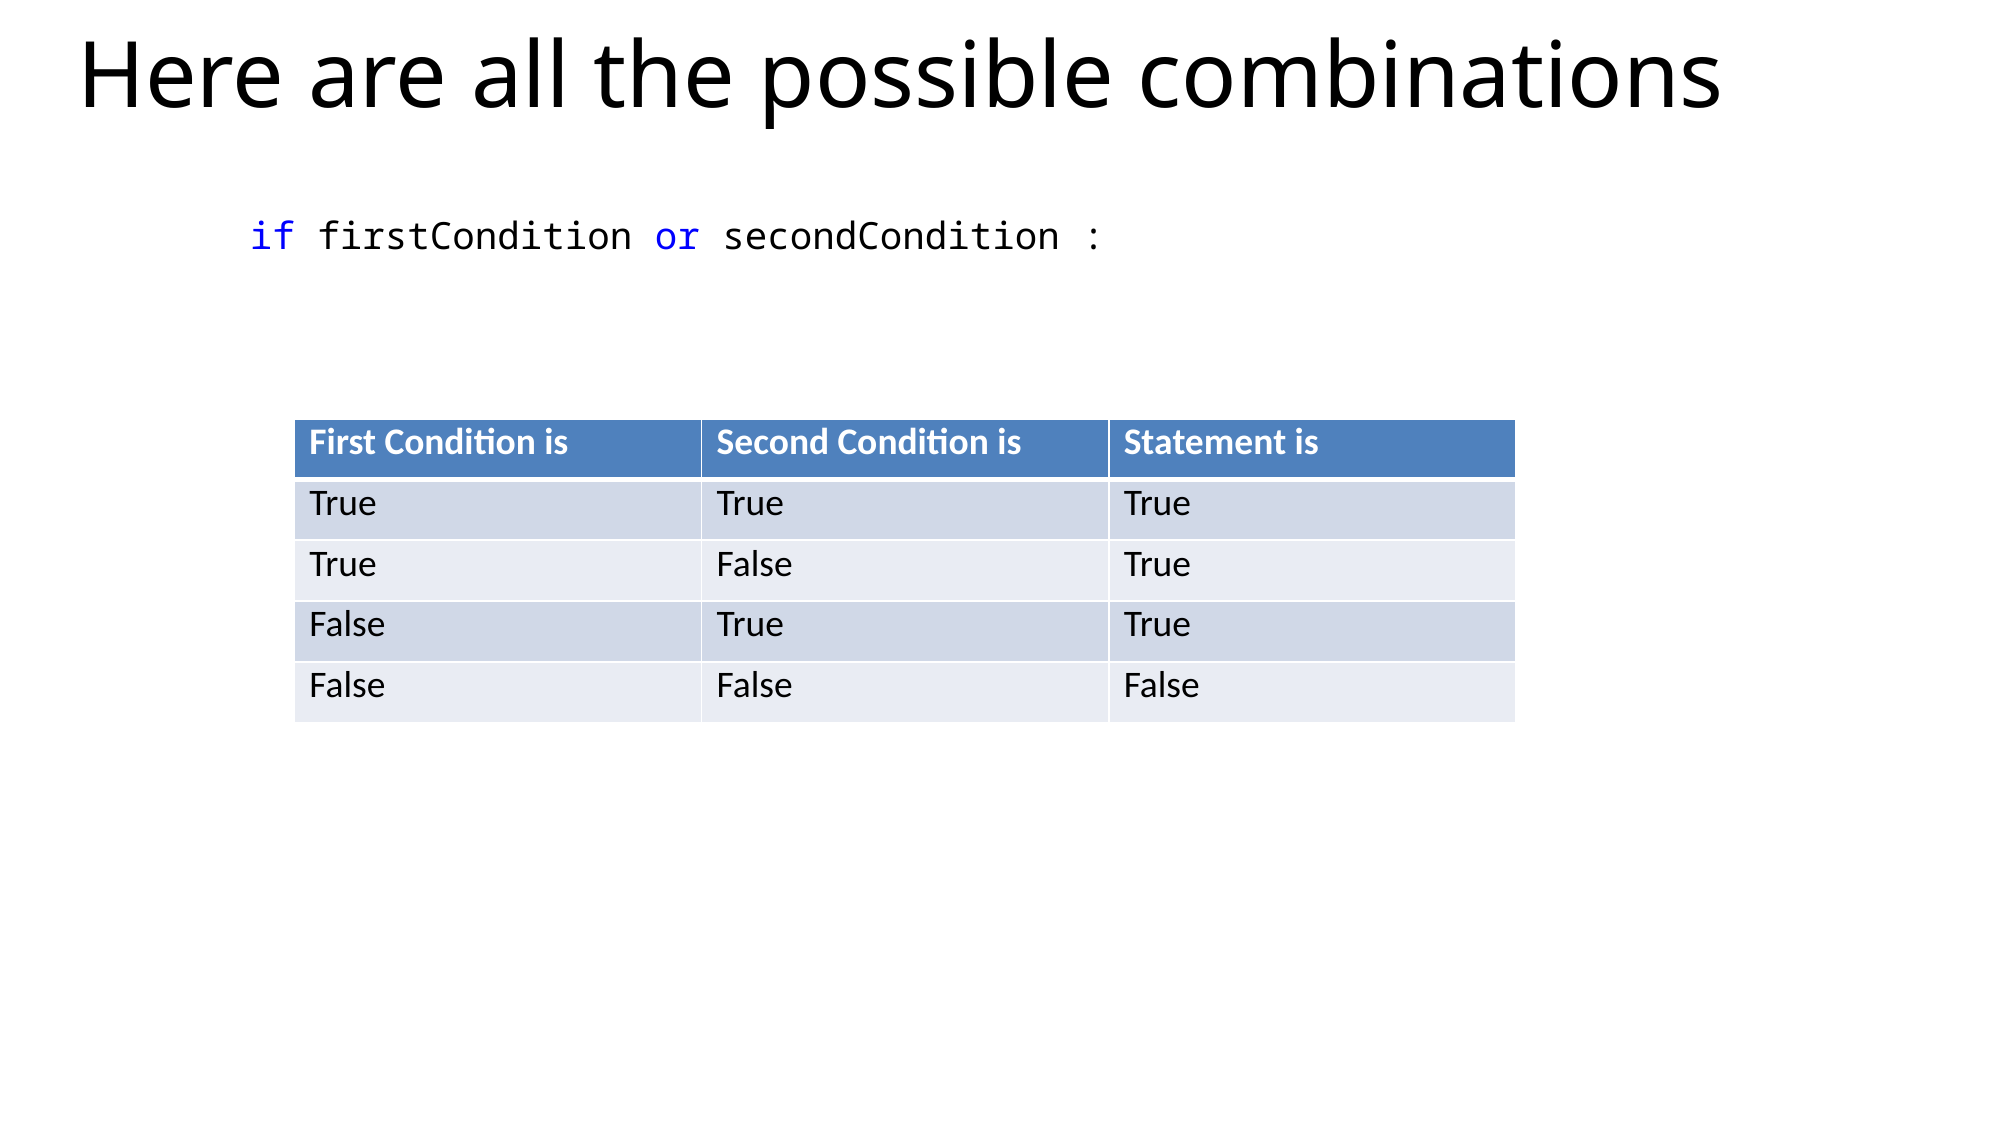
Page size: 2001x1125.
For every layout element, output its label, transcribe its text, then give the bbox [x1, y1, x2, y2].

table_cell False [702, 663, 1108, 722]
table_header Second Condition is [702, 420, 1108, 477]
table_cell True [295, 482, 701, 539]
title Here are all the possible combinations [62, 29, 1953, 205]
table_cell False [702, 541, 1108, 600]
table_cell True [1110, 541, 1515, 600]
table_cell True [1110, 482, 1515, 539]
text_box if firstCondition or secondCondition : [235, 204, 1120, 309]
table_cell False [295, 663, 701, 722]
table_cell True [702, 482, 1108, 539]
table_cell True [295, 541, 701, 600]
table_cell True [1110, 602, 1515, 661]
table_cell True [702, 602, 1108, 661]
table_header First Condition is [295, 420, 701, 477]
table_cell False [295, 602, 701, 661]
table_cell False [1110, 663, 1515, 722]
table_header Statement is [1110, 420, 1515, 477]
